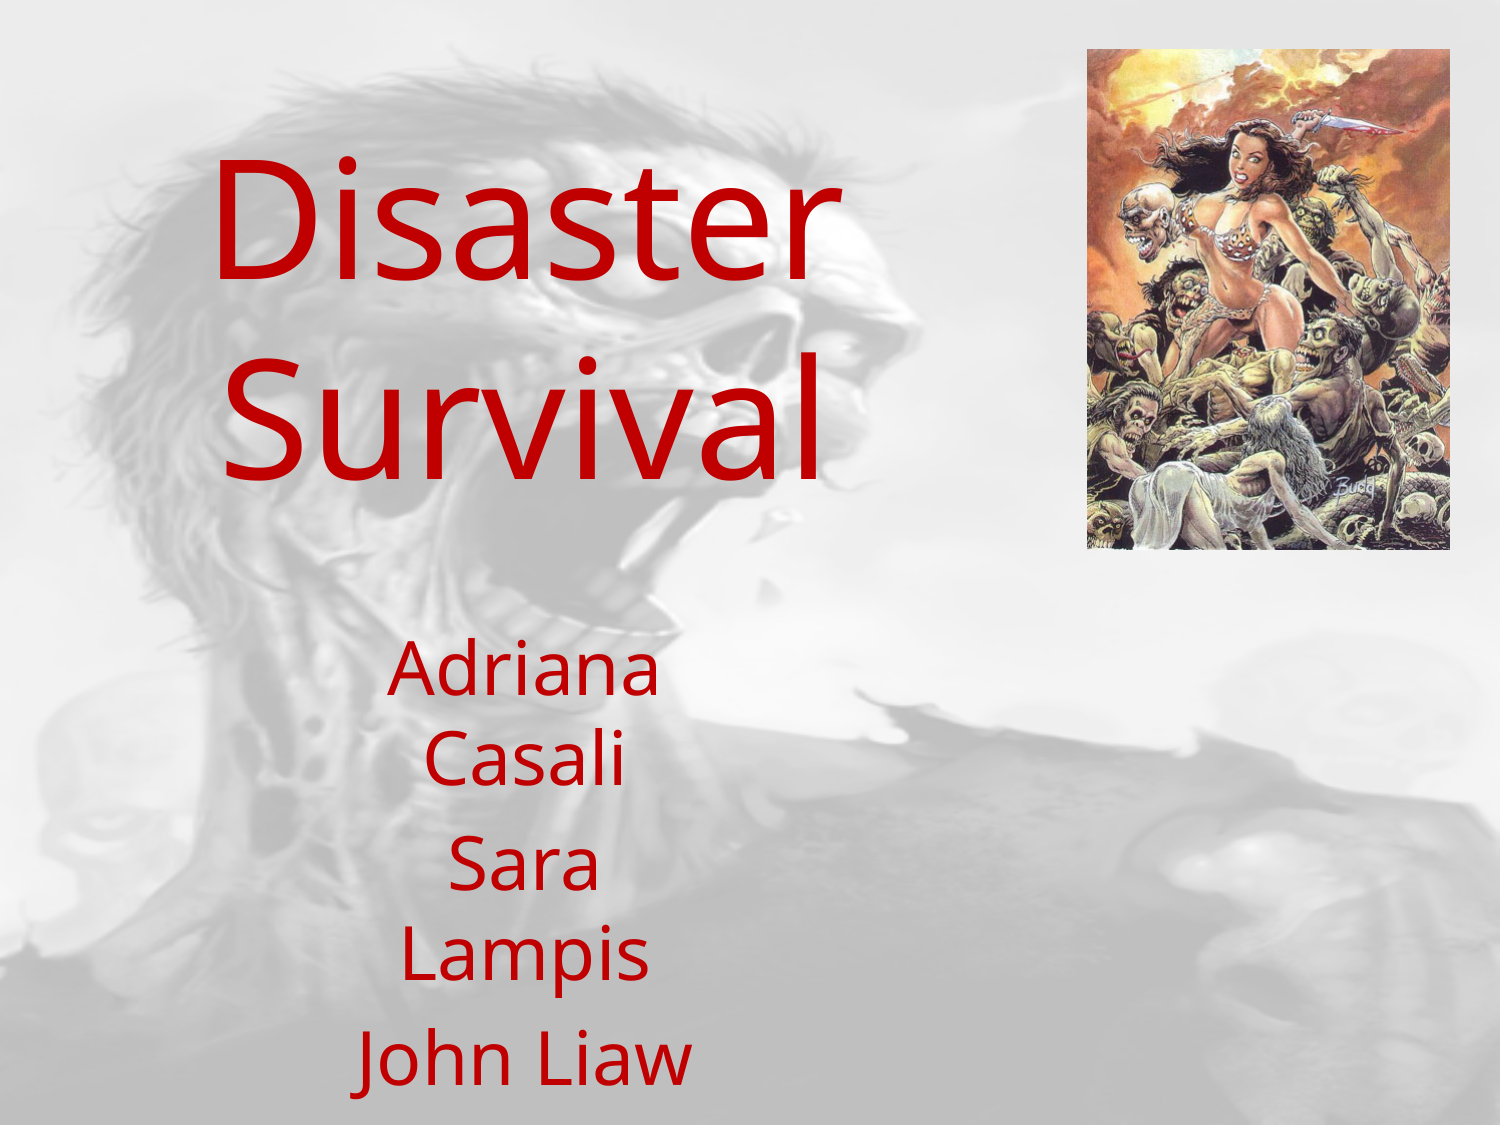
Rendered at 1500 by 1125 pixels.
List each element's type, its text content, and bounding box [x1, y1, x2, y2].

subtitle Adriana Casali Sara Lampis John Liaw Sam Liu [300, 612, 750, 1050]
picture [1087, 49, 1450, 551]
title Disaster Survival [37, 112, 1013, 513]
